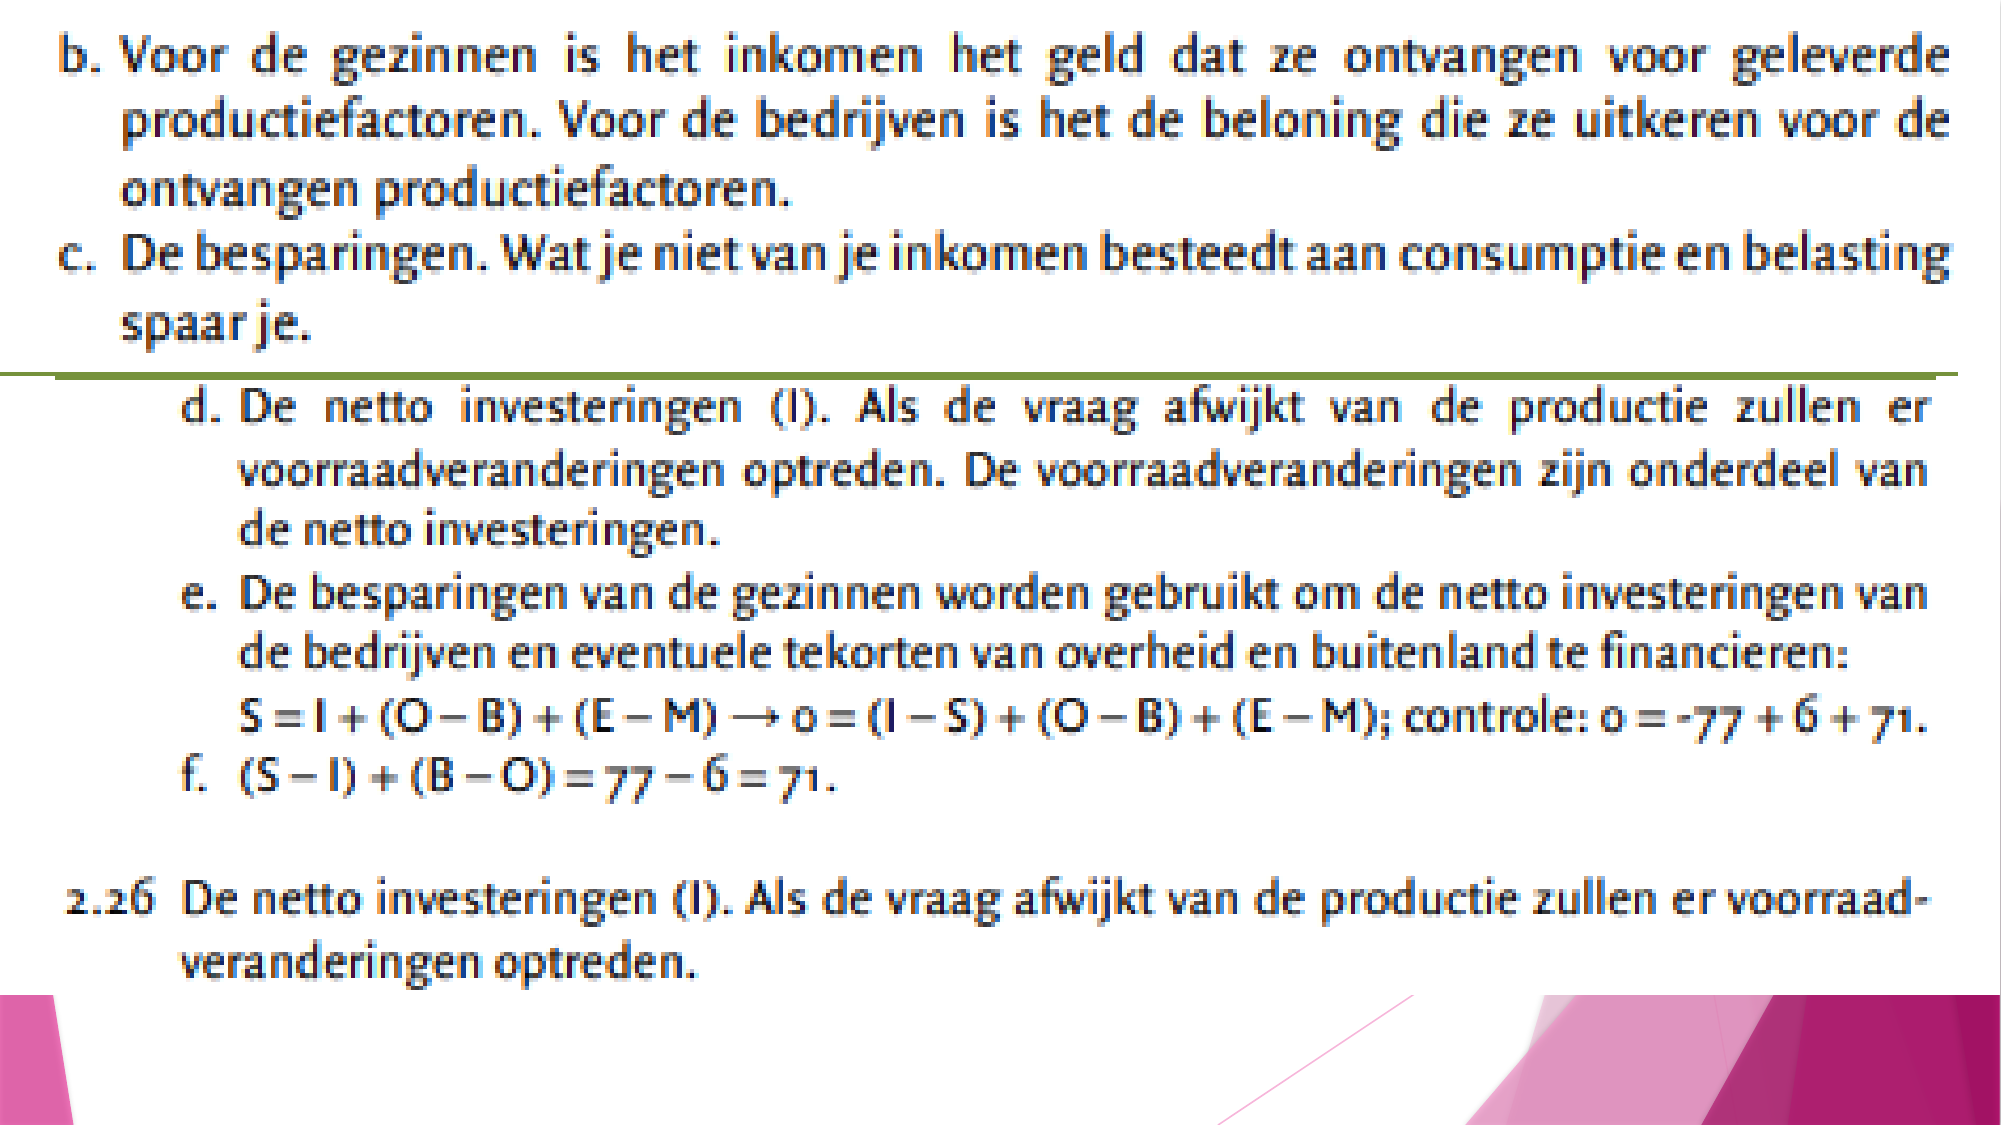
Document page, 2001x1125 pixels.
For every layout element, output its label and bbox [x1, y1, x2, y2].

picture [0, 0, 2000, 996]
